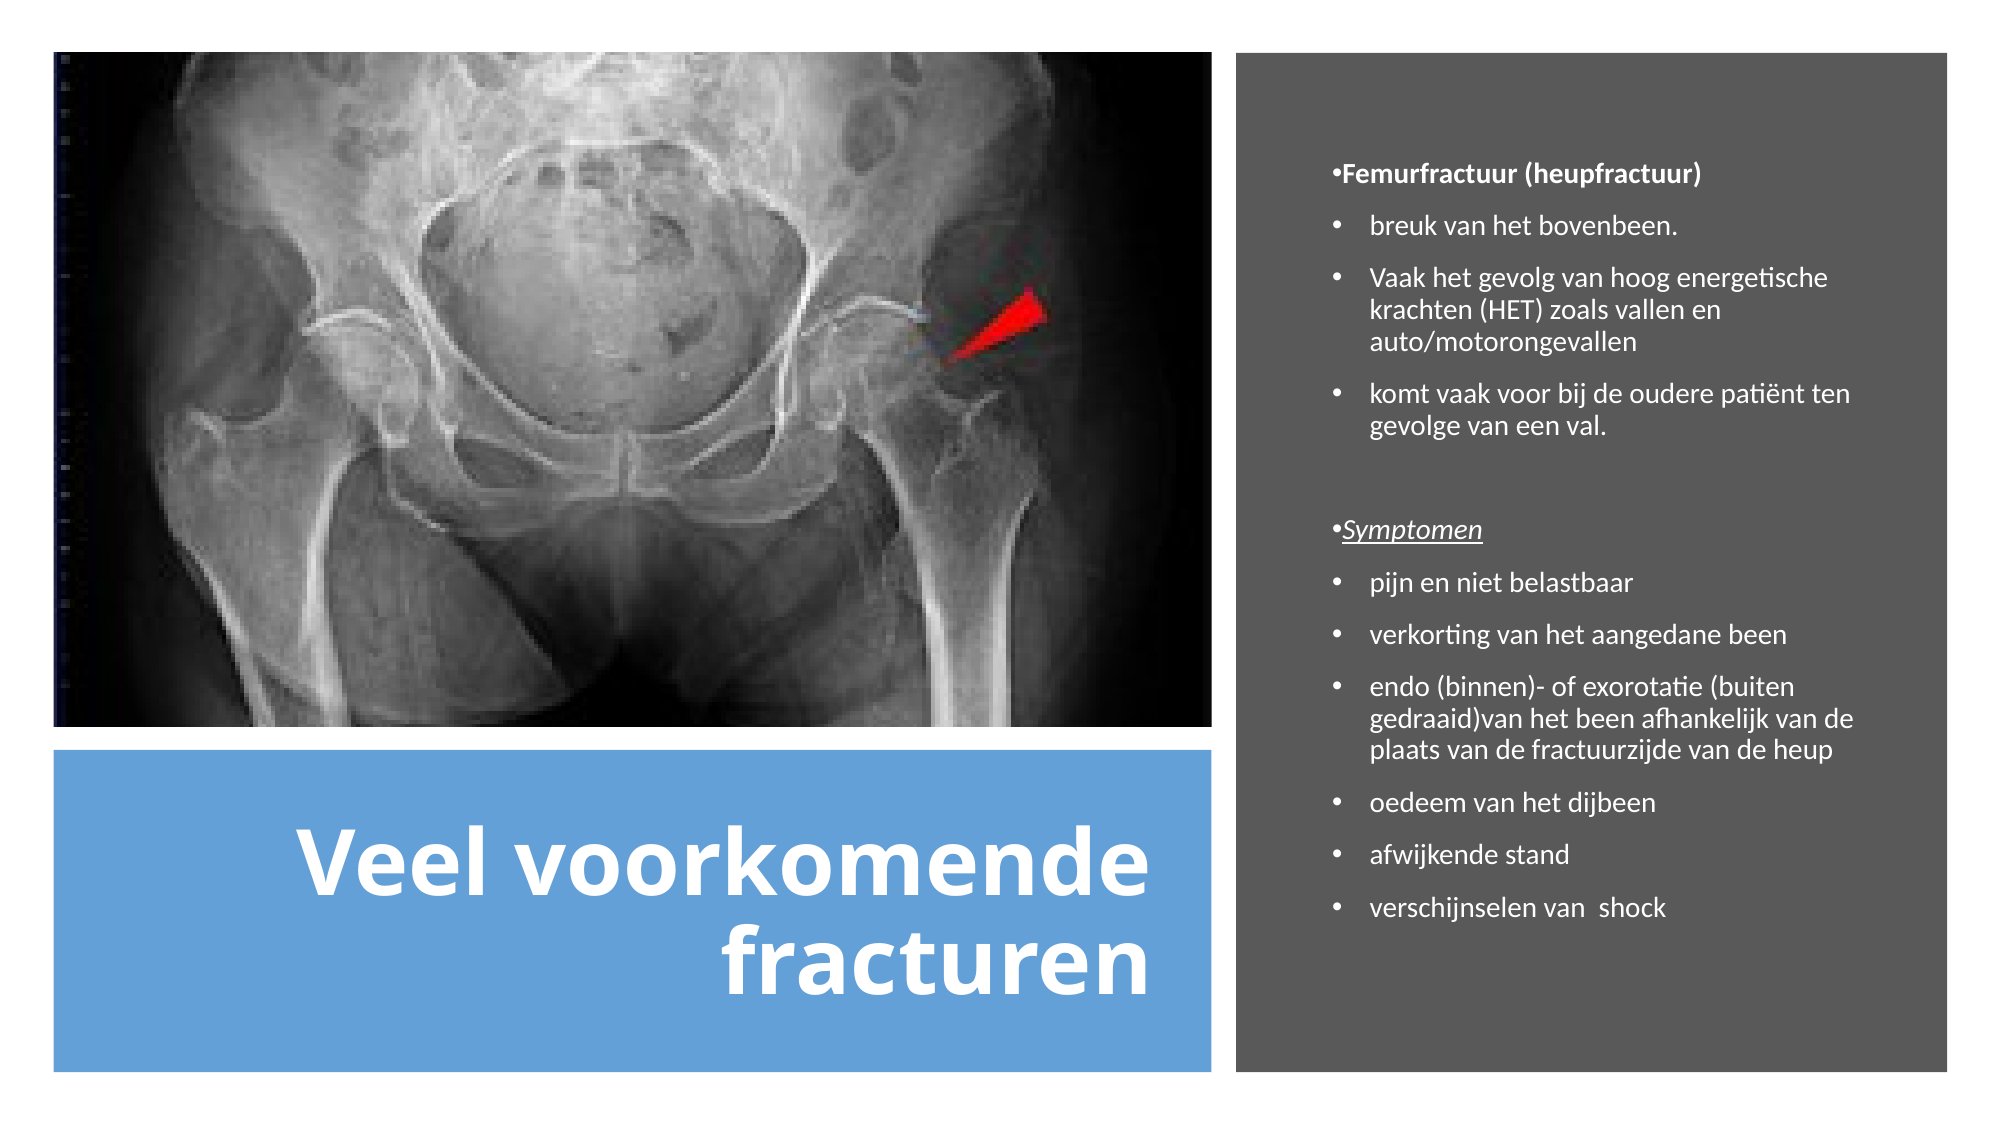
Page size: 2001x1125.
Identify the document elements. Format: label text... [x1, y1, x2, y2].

text_box [1235, 52, 1948, 1073]
text_box [53, 749, 1212, 1073]
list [53, 52, 1212, 727]
list Femurfractuur (heupfractuur) breuk van het bovenbeen. Vaak het gevolg van hoog energetische krachten (HET) zoals vallen en auto/motorongevallen komt vaak voor bij de oudere patiënt ten gevolge van een val. Symptomen pijn en niet belastbaar verkorting van het aangedane been endo (binnen)- of exorotatie (buiten gedraaid)van het been afhankelijk van de plaats van de fractuurzijde van de heup oedeem van het dijbeen afwijkende stand verschijnselen van shock [1317, 150, 1879, 947]
title Veel voorkomende fracturen [85, 782, 1168, 1049]
